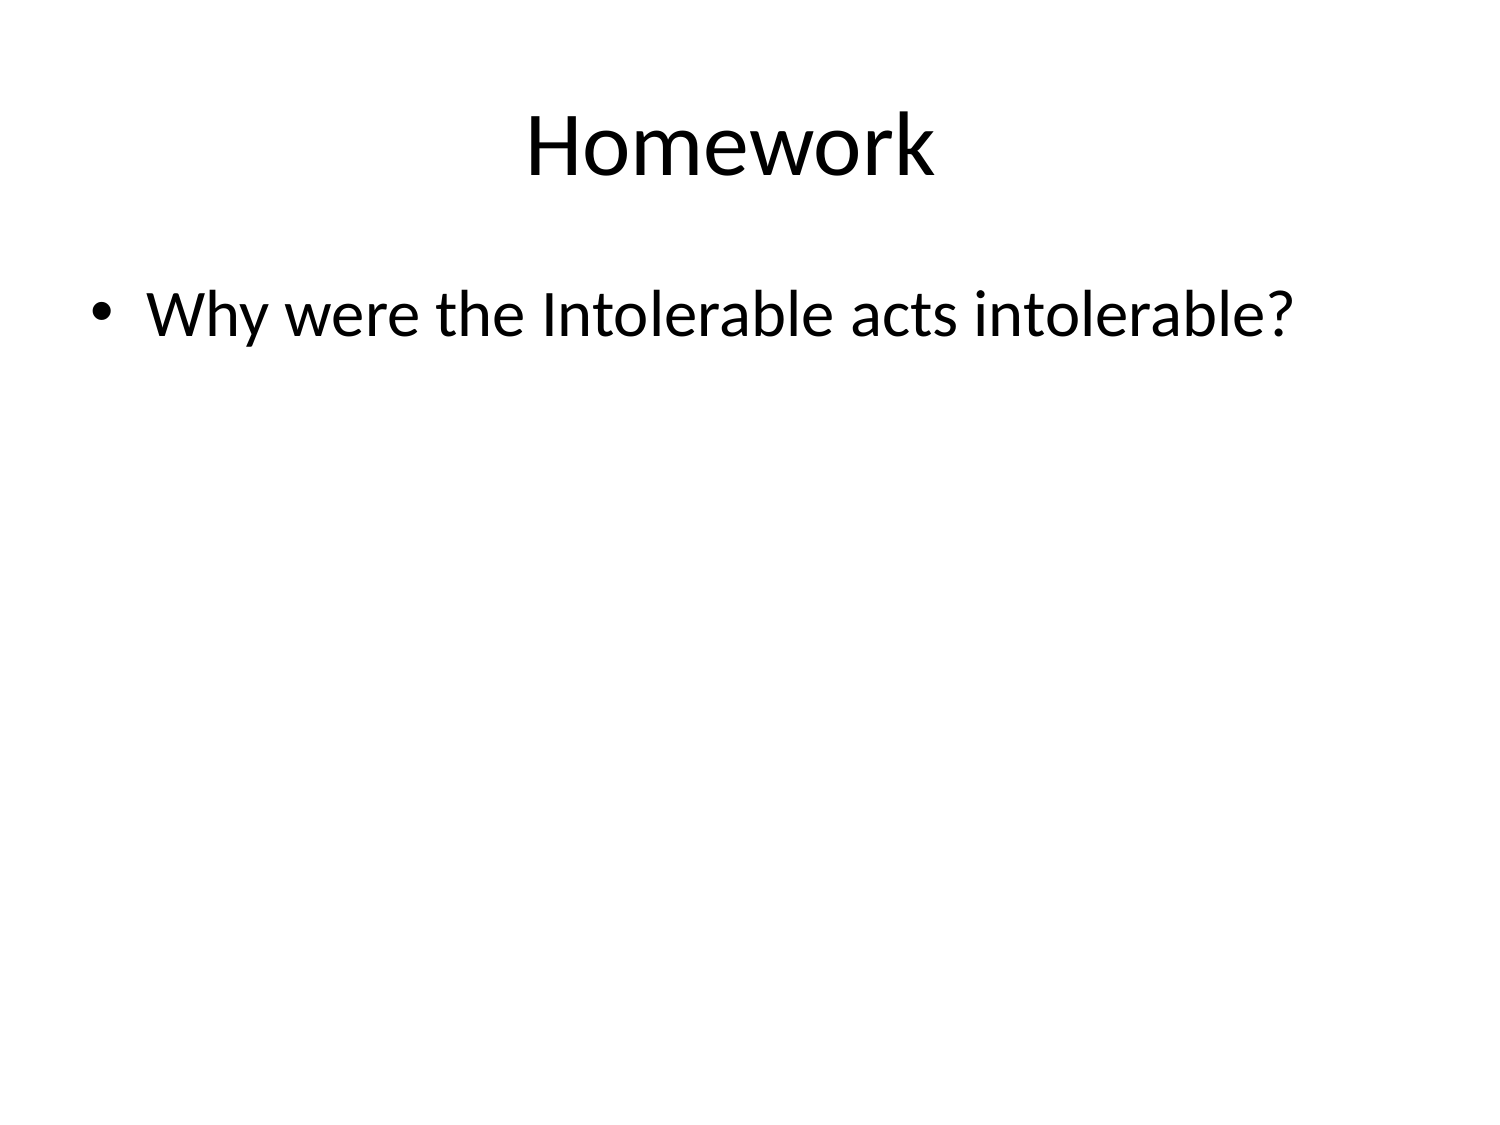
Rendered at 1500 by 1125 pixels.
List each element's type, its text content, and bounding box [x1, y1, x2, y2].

title Homework [75, 45, 1425, 233]
list Why were the Intolerable acts intolerable? [75, 262, 1425, 1005]
